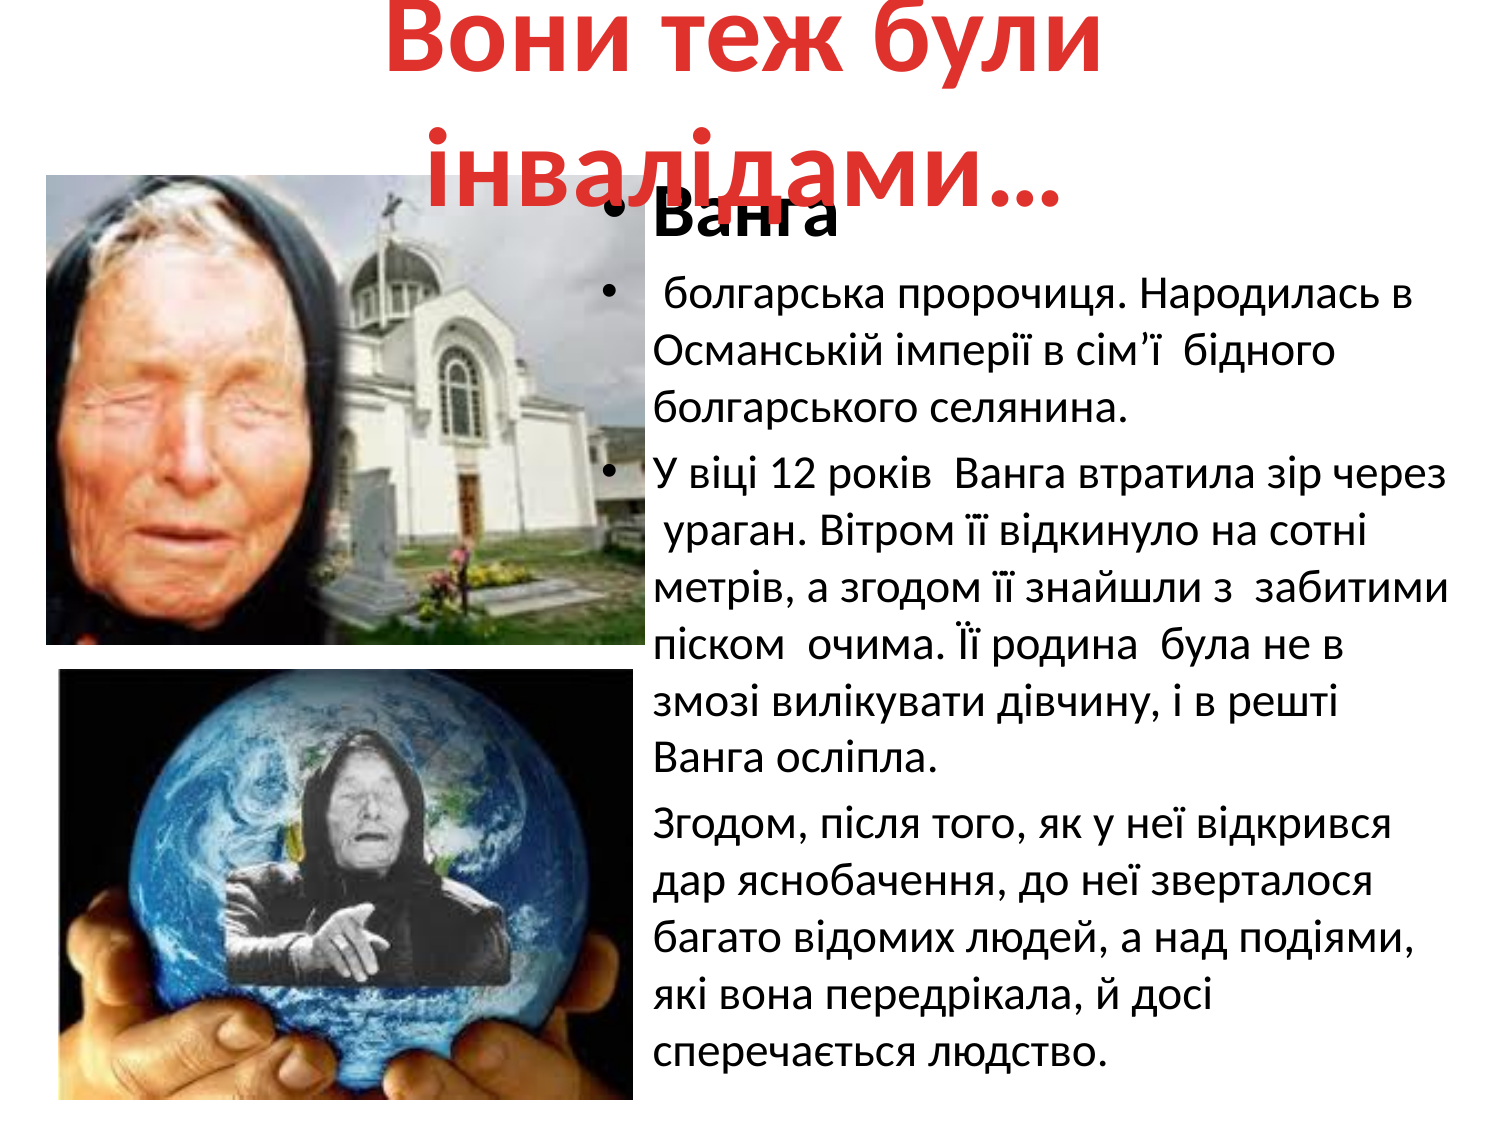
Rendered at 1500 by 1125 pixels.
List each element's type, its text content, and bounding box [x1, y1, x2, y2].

title Вони теж були інвалідами… [70, 0, 1421, 237]
picture [58, 669, 633, 1101]
list Ванга болгарська пророчиця. Народилась в Османській імперії в сім’ї бідного болгарського селянина. У віці 12 років Ванга втратила зір через ураган. Вітром її відкинуло на сотні метрів, а згодом її знайшли з забитими піском очима. Її родина була не в змозі вилікувати дівчину, і в решті Ванга осліпла. Згодом, після того, як у неї відкрився дар яснобачення, до неї зверталося багато відомих людей, а над подіями, які вона передрікала, й досі сперечається людство. [585, 152, 1472, 1090]
picture [46, 175, 645, 645]
